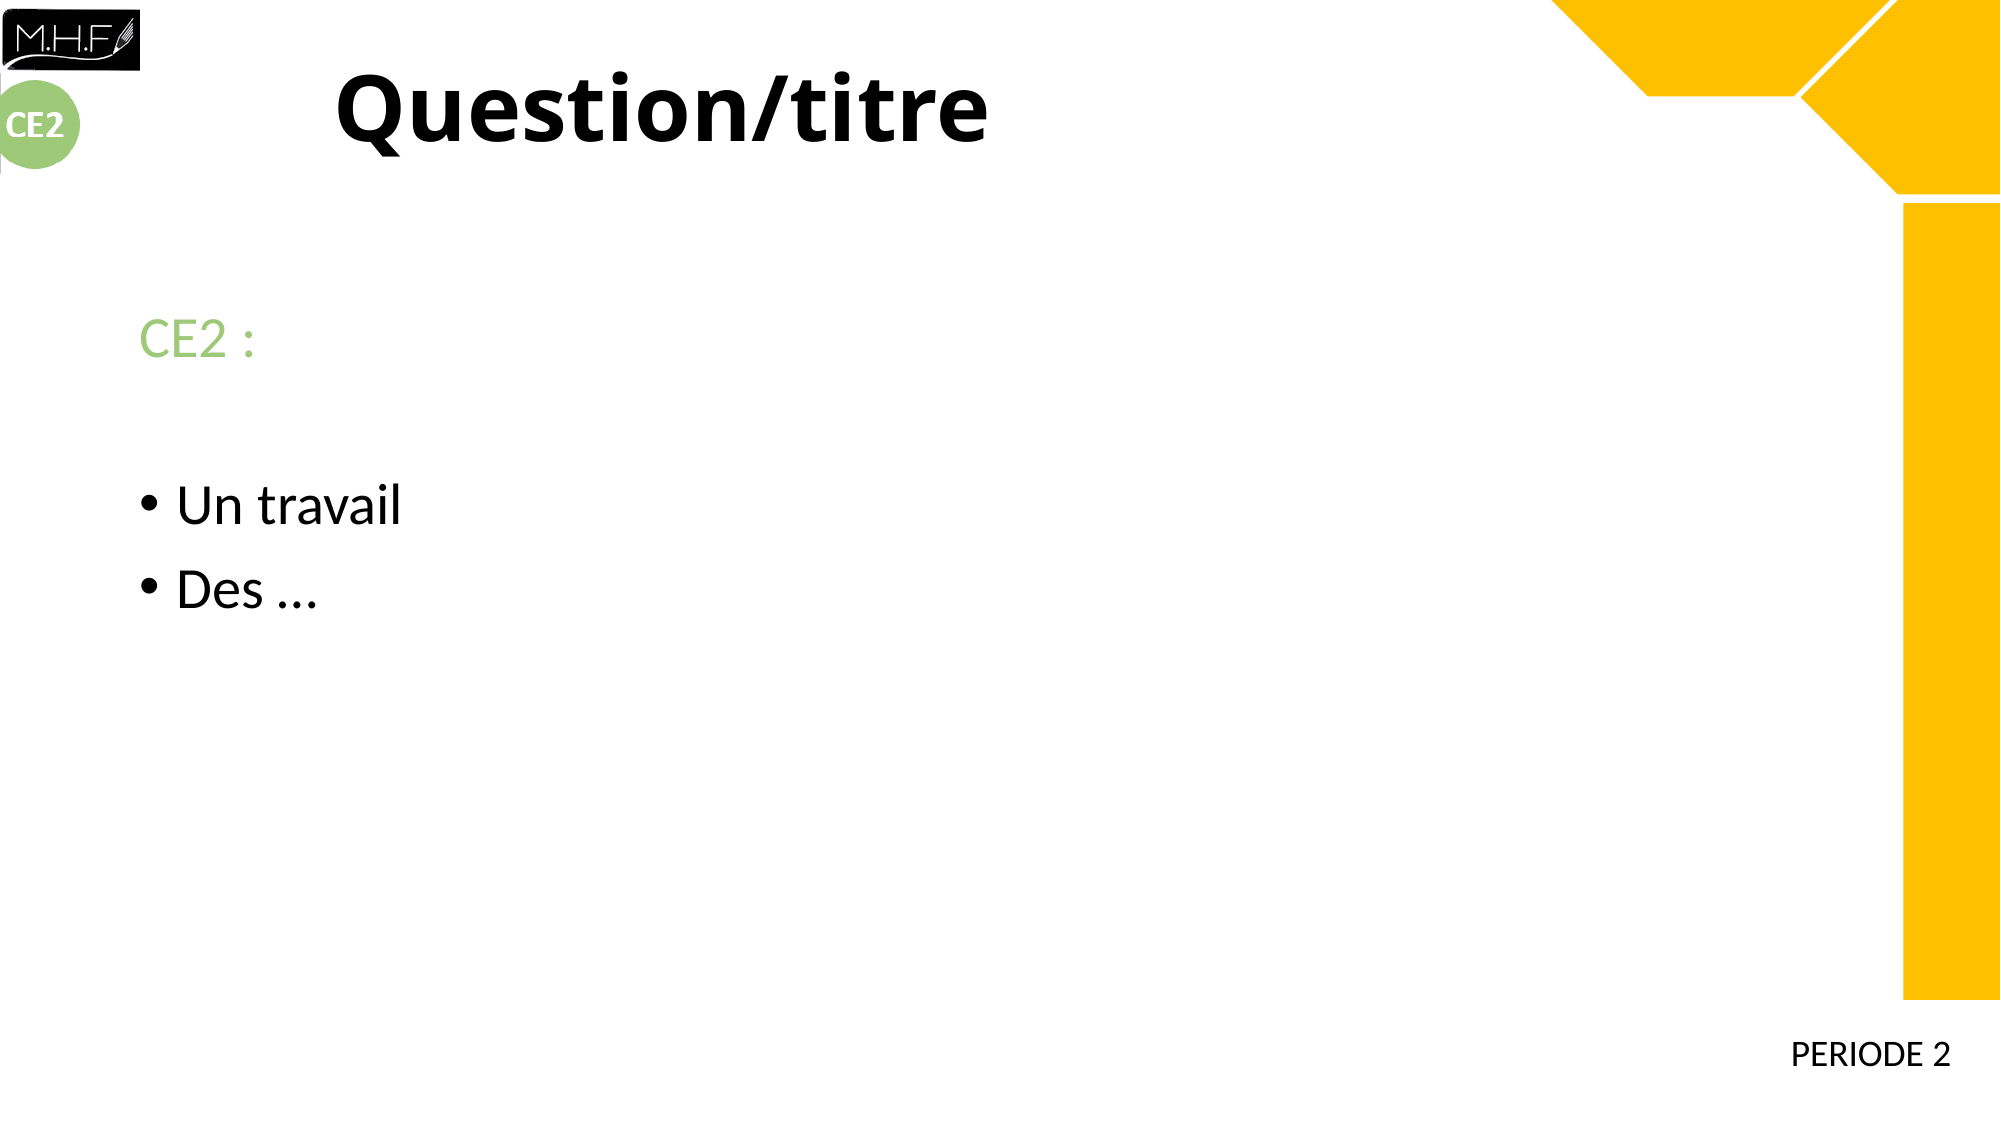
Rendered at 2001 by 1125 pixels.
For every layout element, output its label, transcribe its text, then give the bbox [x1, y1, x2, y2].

title Question/titre [318, 3, 1865, 221]
text_box [1902, 202, 2000, 1001]
text_box PERIODE 2 [1362, 1021, 1967, 1125]
picture [0, 7, 140, 174]
text_box [1799, 0, 2000, 196]
text_box CE2 : Un travail Des … [124, 299, 946, 1014]
text_box [1549, 0, 1892, 98]
